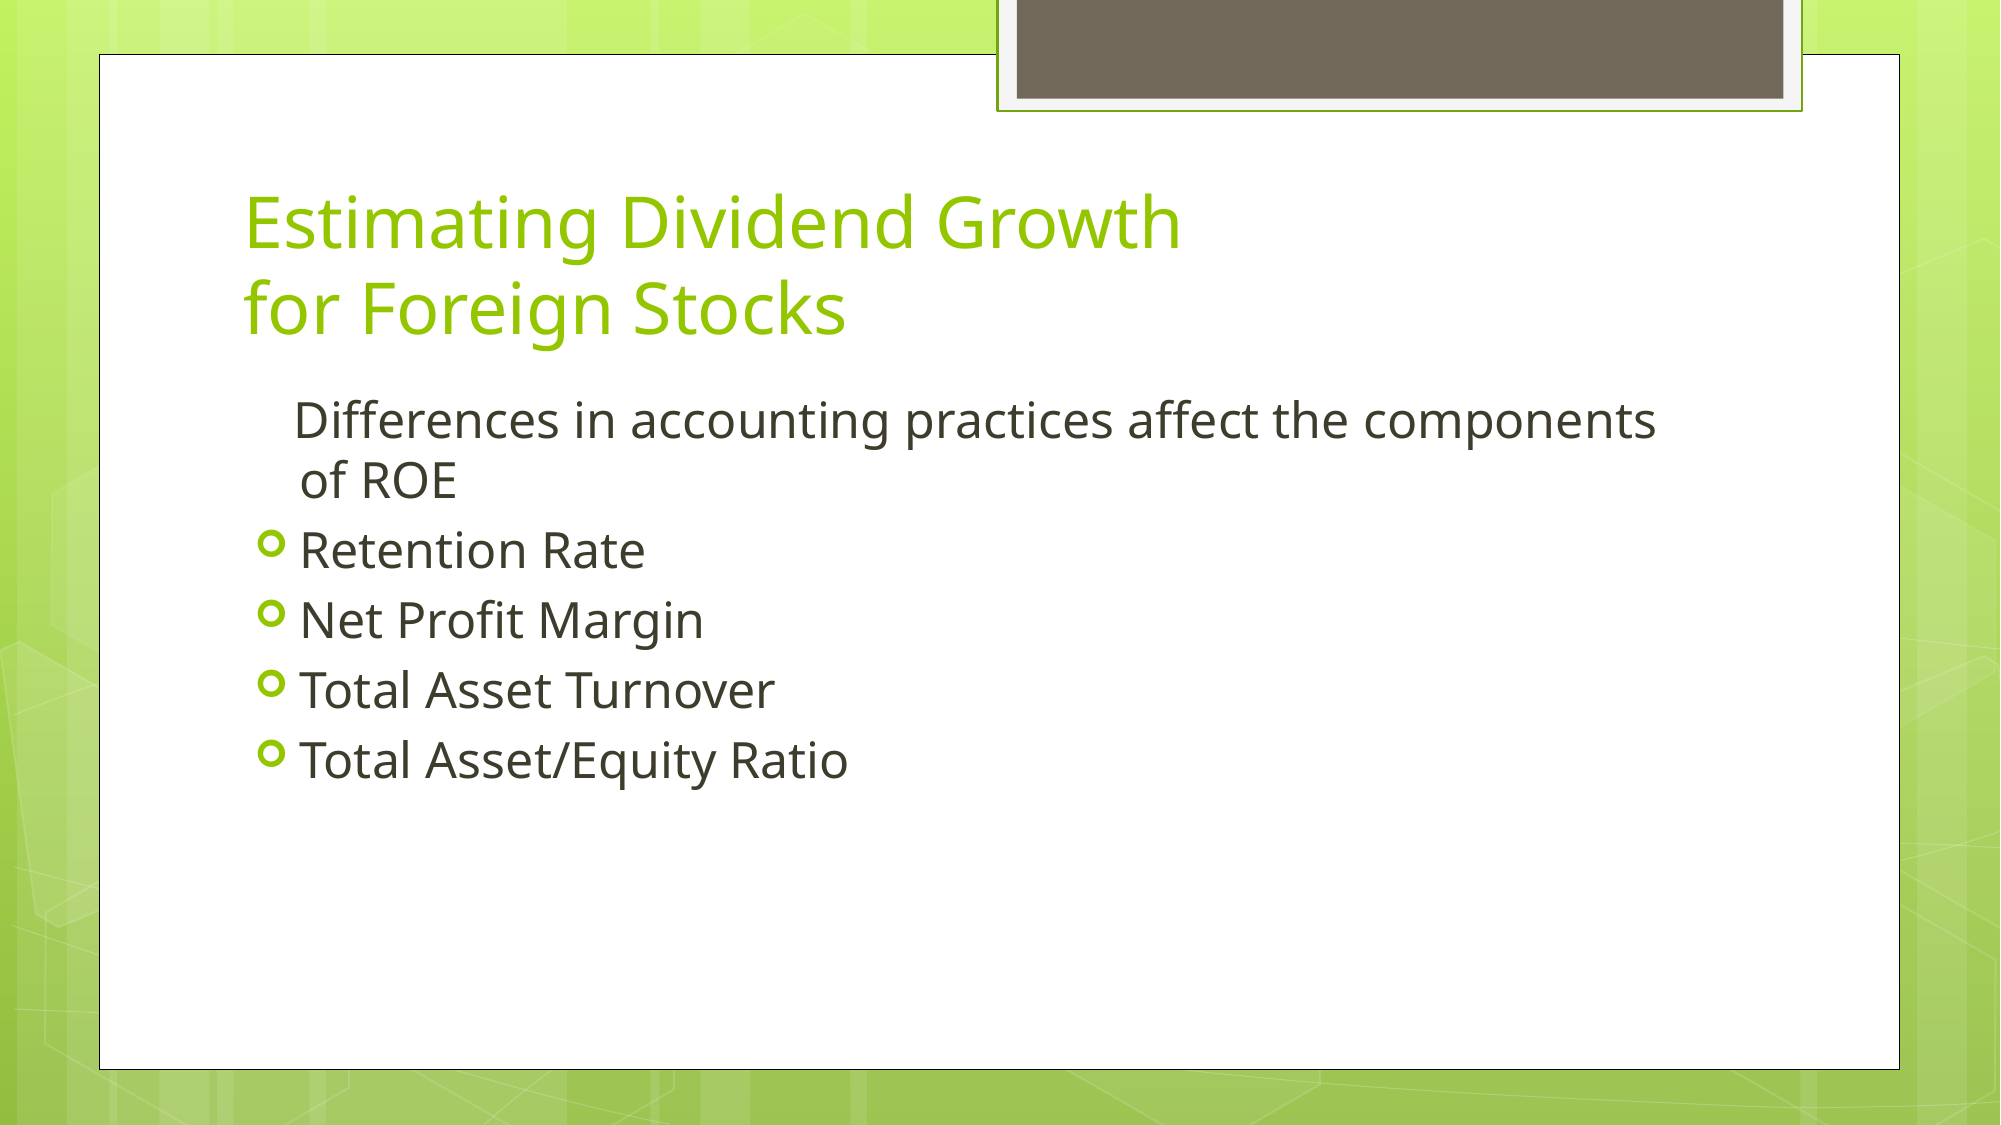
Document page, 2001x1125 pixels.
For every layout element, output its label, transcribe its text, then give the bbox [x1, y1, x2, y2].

list Differences in accounting practices affect the components of ROE Retention Rate Net Profit Margin Total Asset Turnover Total Asset/Equity Ratio [228, 381, 1711, 957]
title Estimating Dividend Growth for Foreign Stocks [228, 168, 1765, 357]
